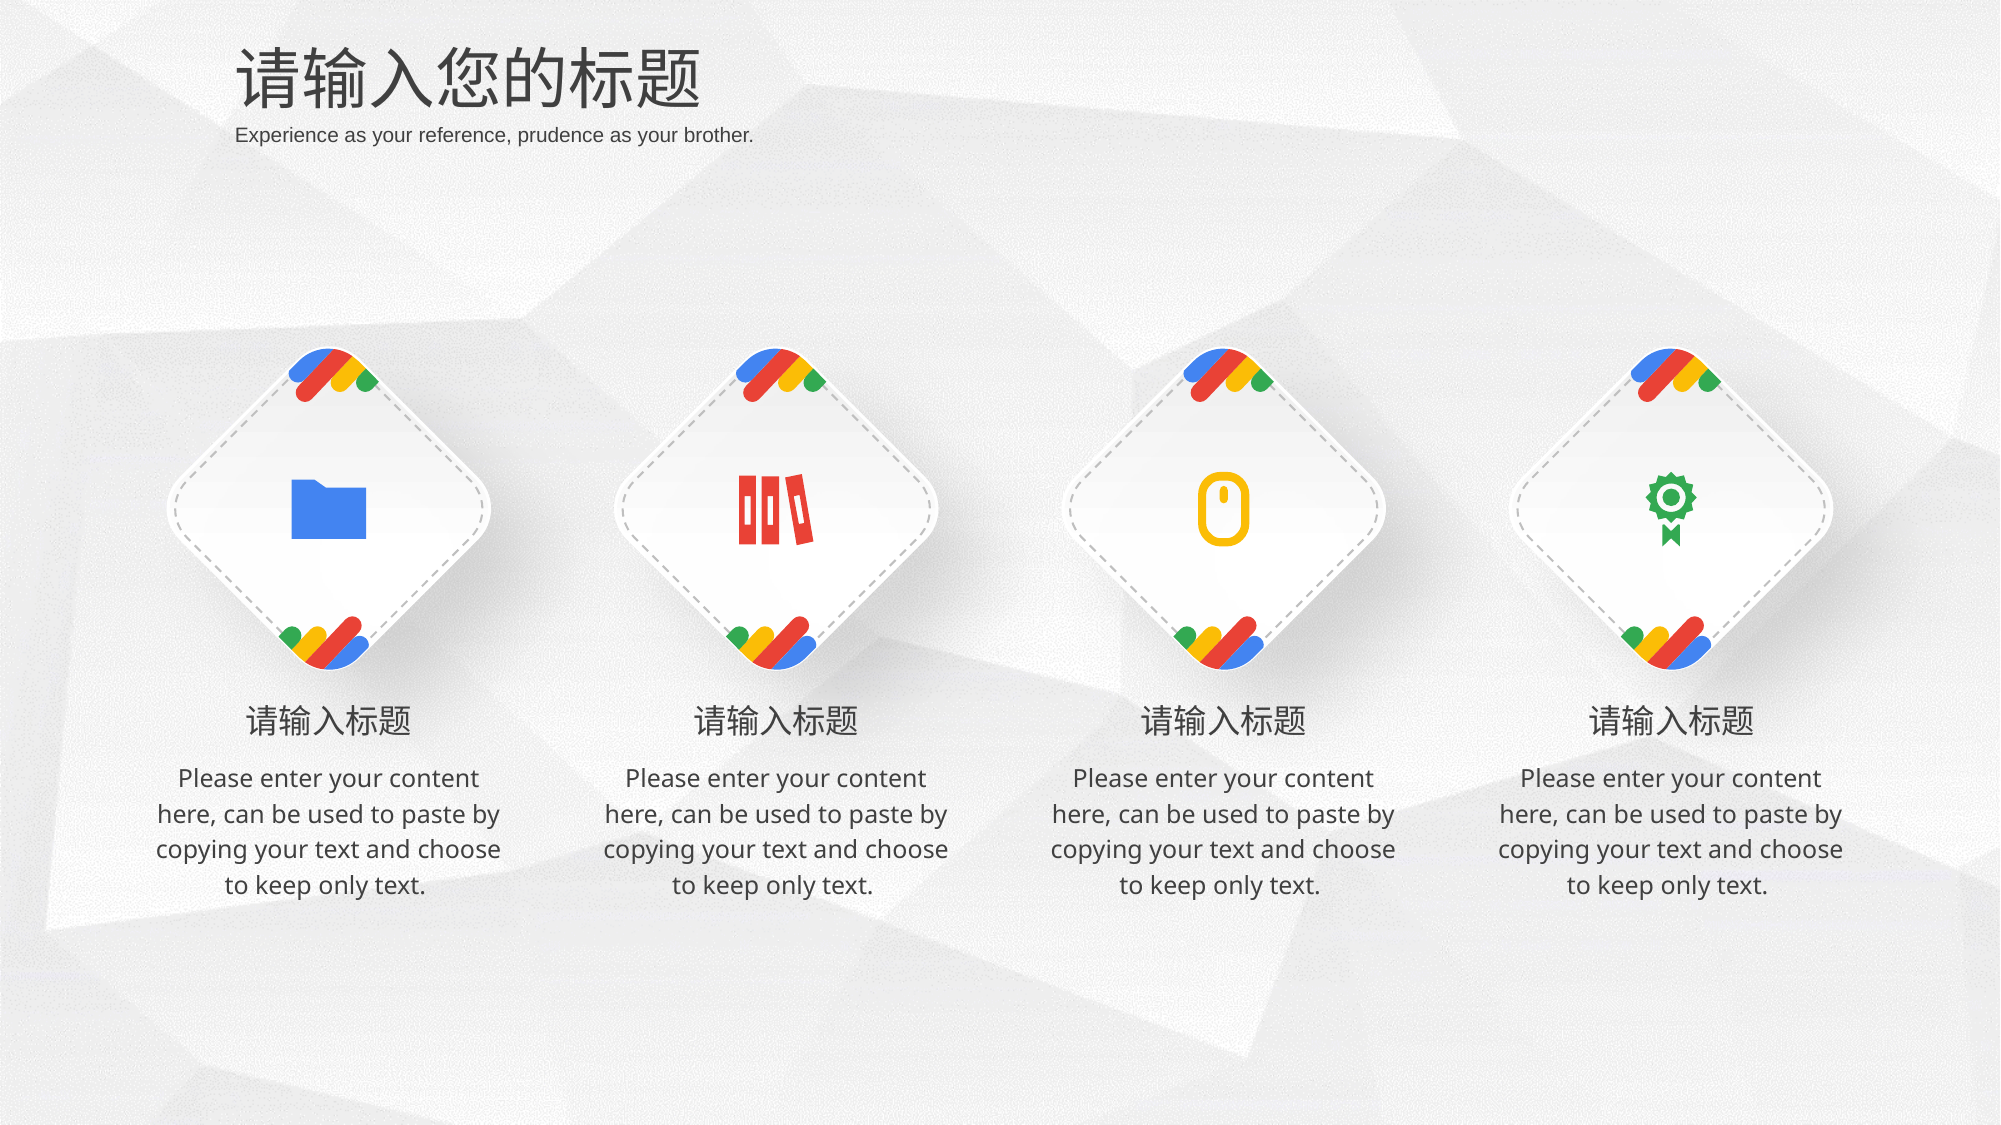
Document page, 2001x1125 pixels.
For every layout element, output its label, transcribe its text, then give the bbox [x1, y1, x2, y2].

text_box Experience as your reference, prudence as your brother. [220, 108, 871, 154]
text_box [1097, 336, 1350, 683]
text_box 请输入标题 [1065, 693, 1382, 748]
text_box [739, 474, 814, 546]
text_box 请输入标题 [1513, 693, 1830, 748]
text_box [1198, 471, 1250, 547]
text_box Please enter your content here, can be used to paste by copying your text and choose to keep only text. [1476, 748, 1866, 908]
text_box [1645, 471, 1697, 547]
picture [0, 0, 2001, 1125]
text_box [650, 336, 903, 683]
text_box 请输入您的标题 [220, 29, 739, 108]
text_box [1545, 336, 1798, 683]
text_box 请输入标题 [618, 693, 935, 748]
text_box Please enter your content here, can be used to paste by copying your text and choose to keep only text. [1029, 748, 1418, 908]
text_box Please enter your content here, can be used to paste by copying your text and choose to keep only text. [581, 748, 971, 908]
text_box Please enter your content here, can be used to paste by copying your text and choose to keep only text. [134, 748, 524, 908]
text_box 请输入标题 [218, 693, 440, 748]
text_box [202, 336, 455, 683]
